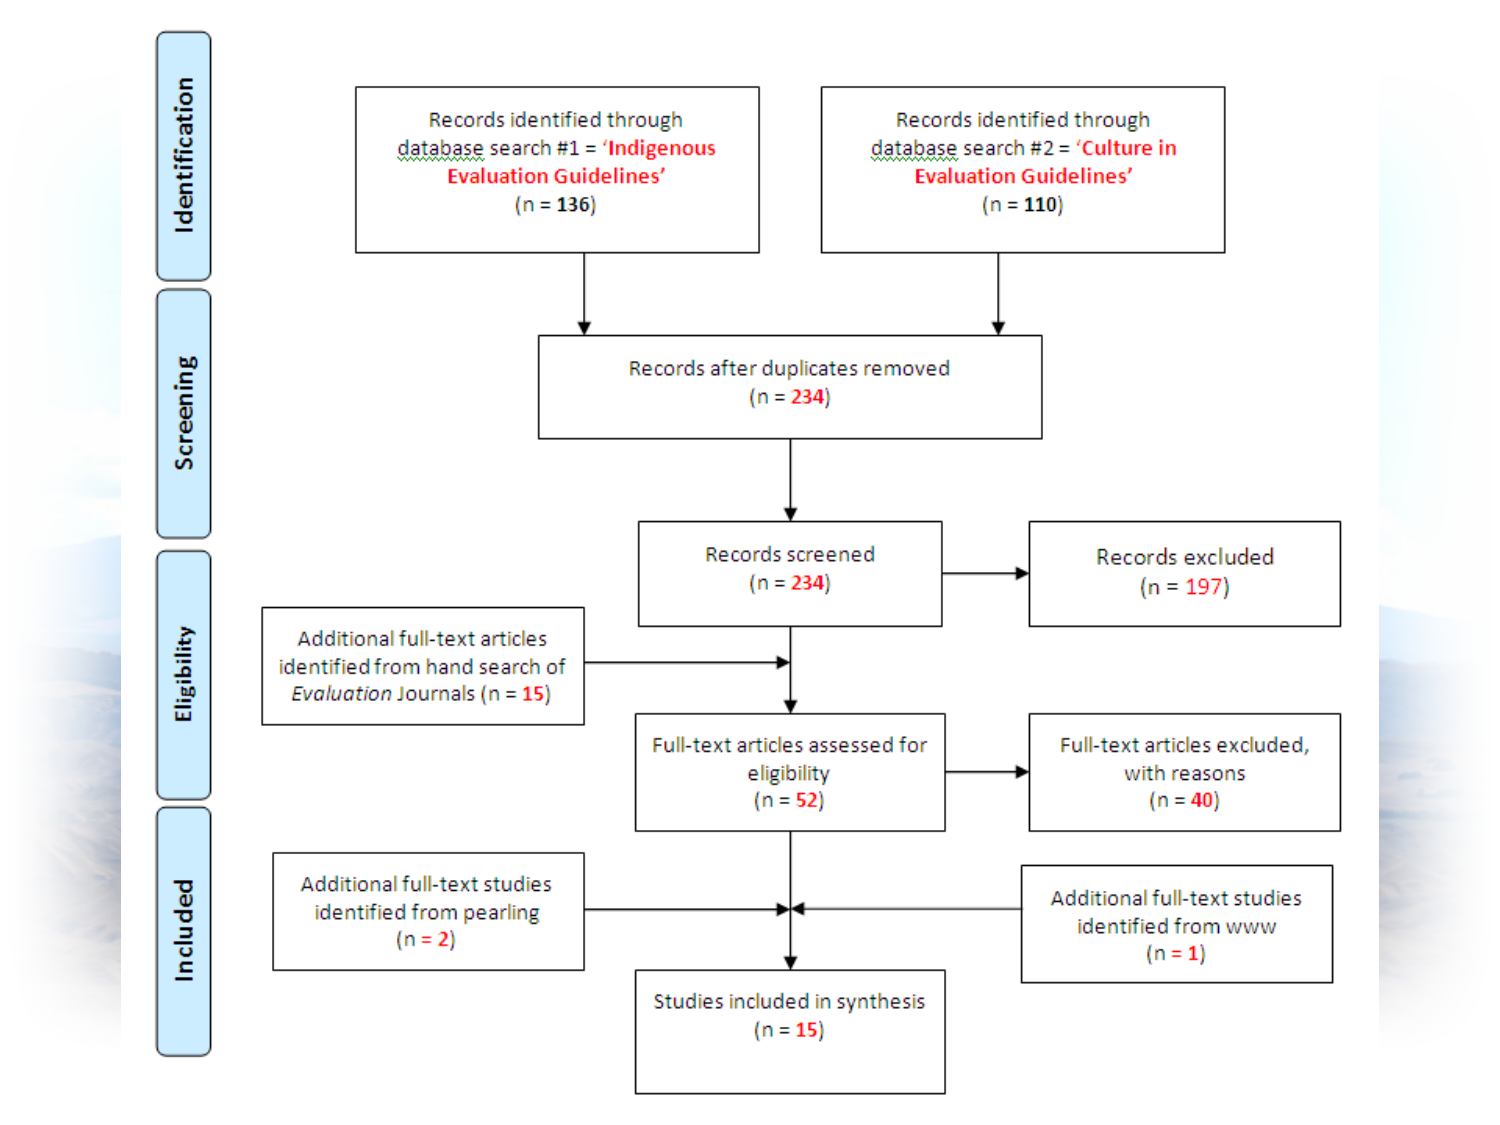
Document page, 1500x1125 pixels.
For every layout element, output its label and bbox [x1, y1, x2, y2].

picture [120, 23, 1380, 1101]
